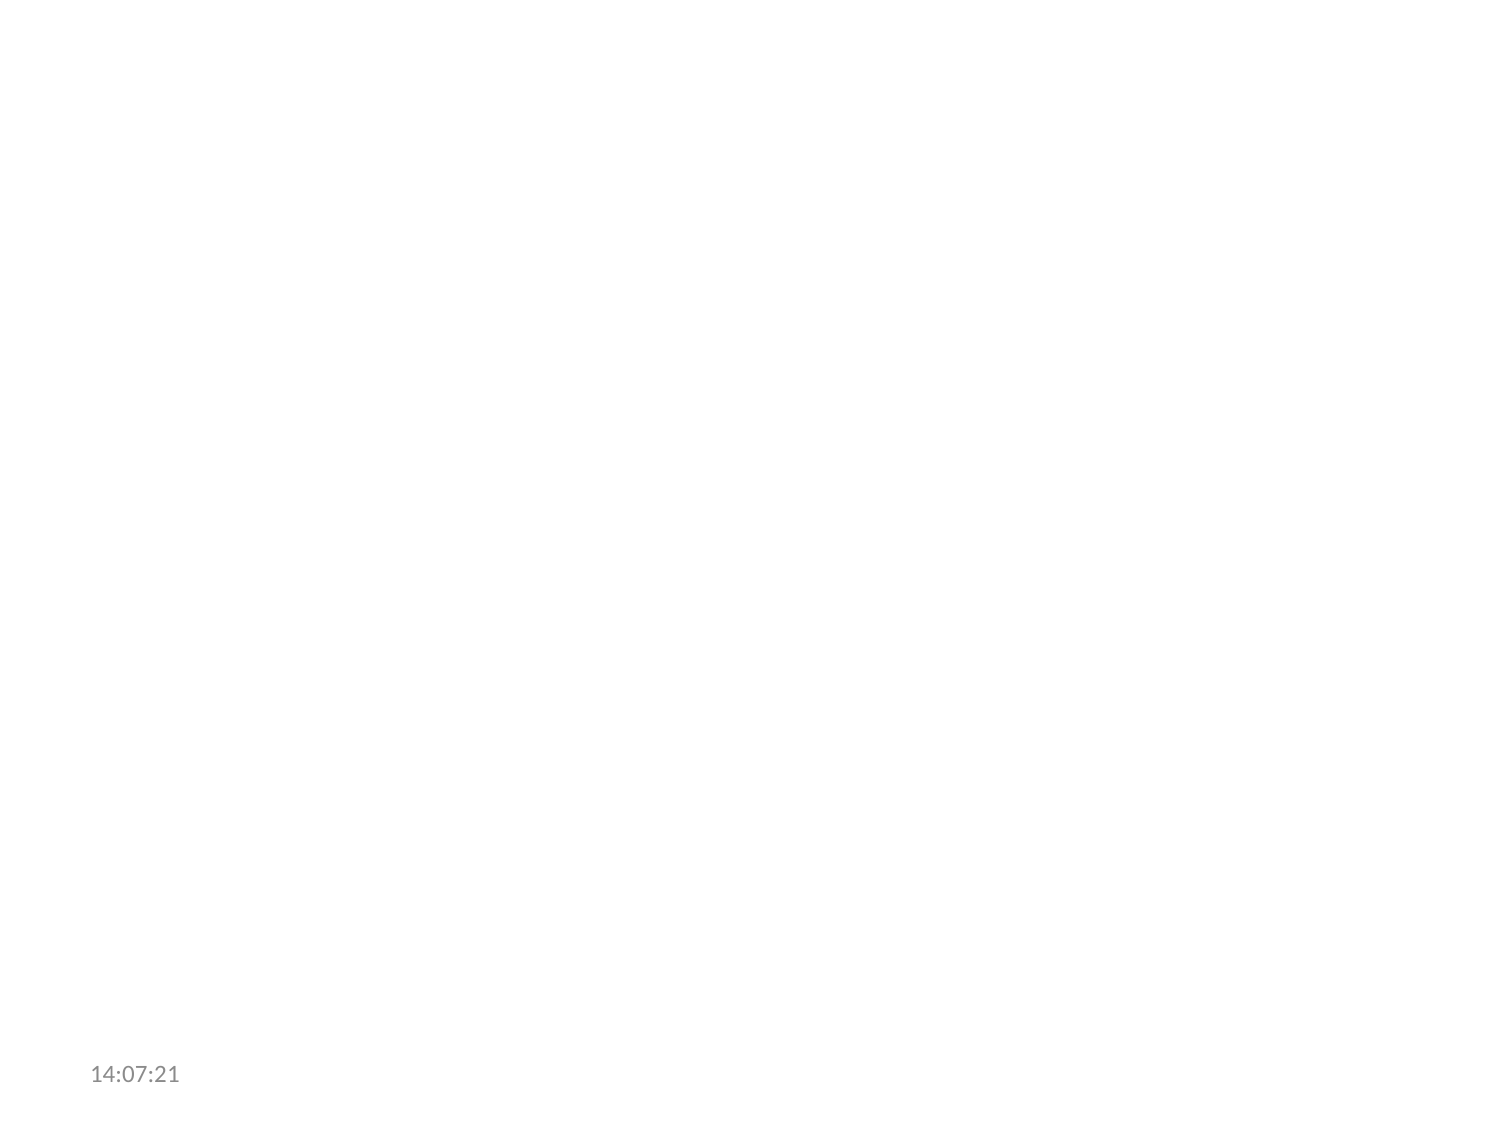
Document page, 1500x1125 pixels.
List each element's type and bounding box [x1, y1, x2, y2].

slide_number [75, 1042, 425, 1103]
